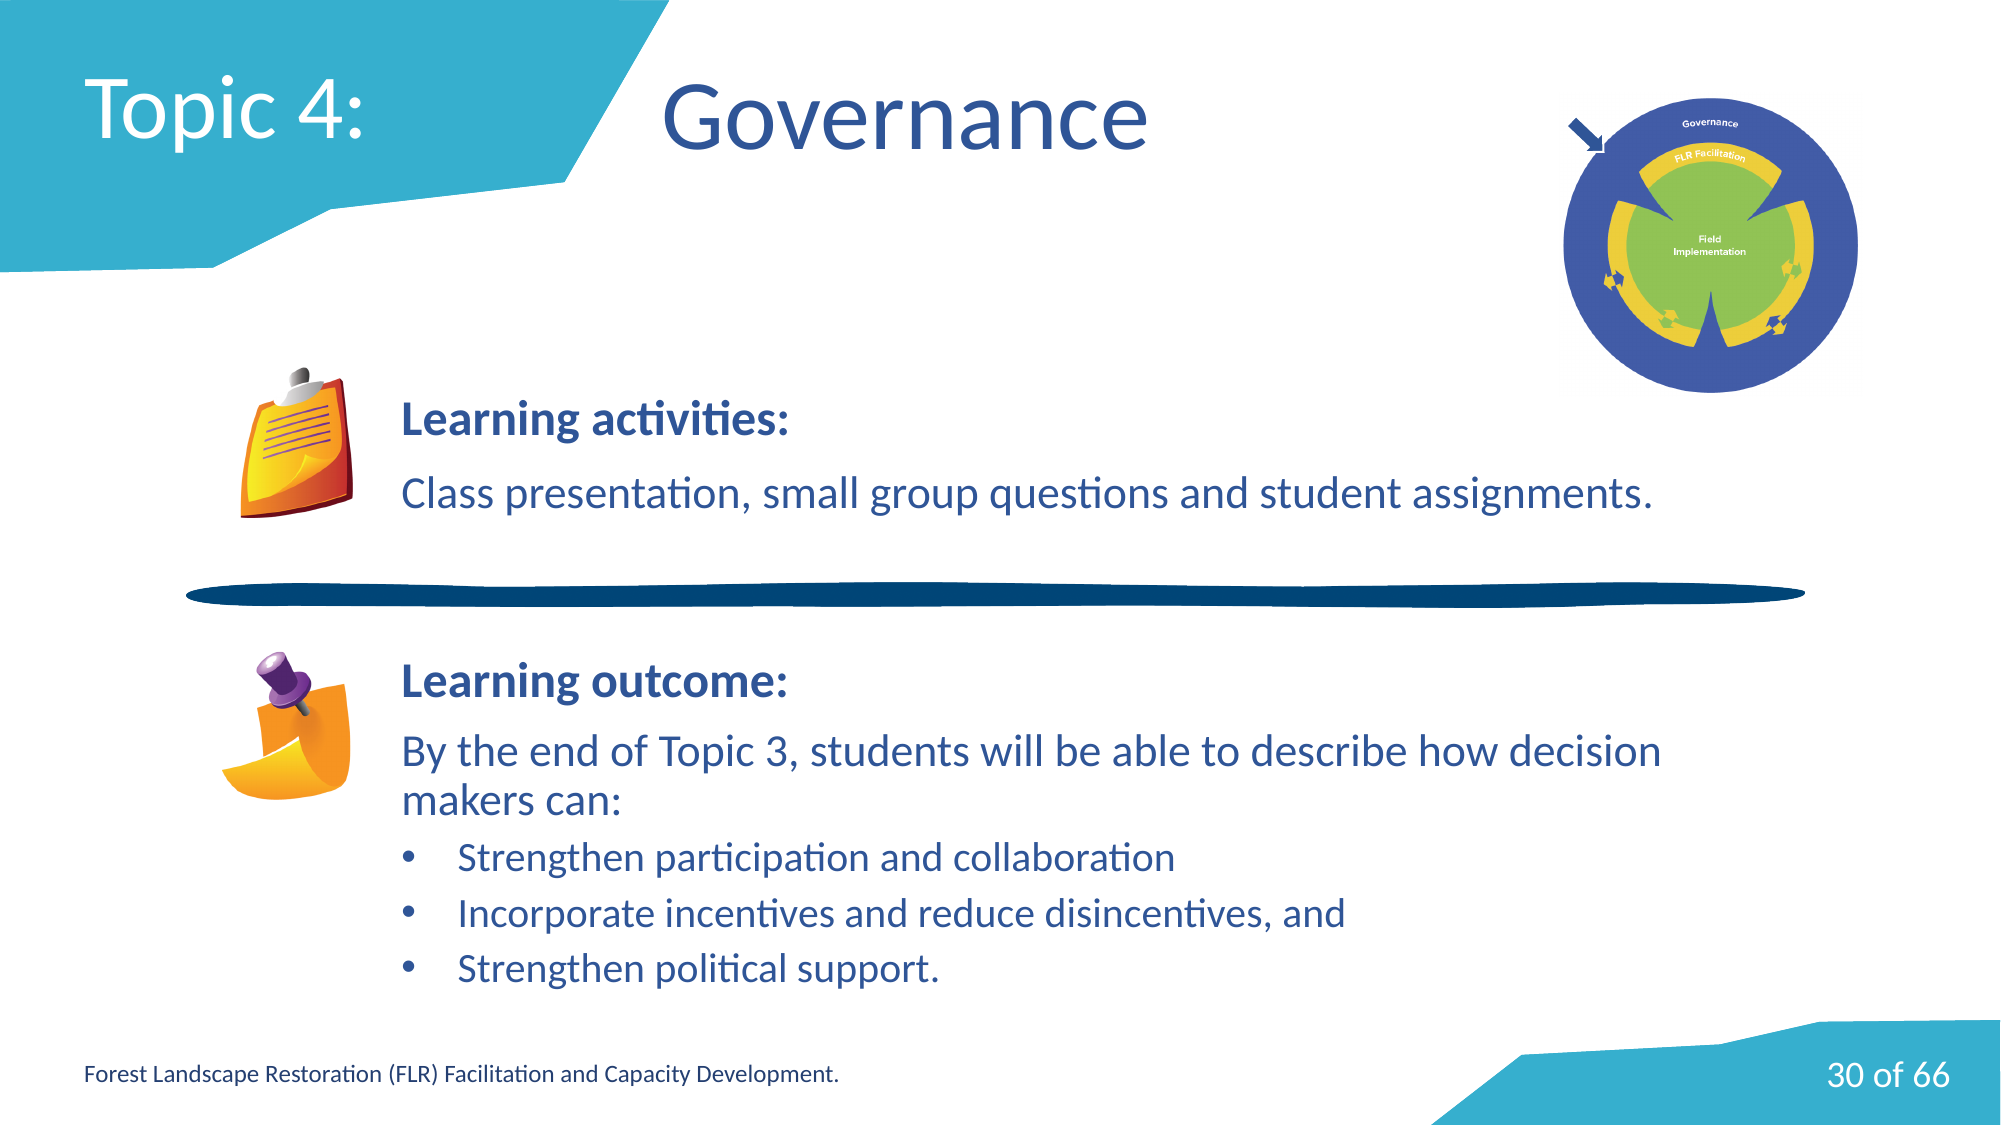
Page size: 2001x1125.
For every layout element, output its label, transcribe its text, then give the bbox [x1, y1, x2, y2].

title Topic 4: [69, 0, 765, 218]
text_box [186, 362, 1805, 898]
text_box Governance [646, 42, 1937, 178]
slide_number 30 of 66 [1759, 1042, 1966, 1103]
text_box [1559, 92, 1863, 396]
footer Forest Landscape Restoration (FLR) Facilitation and Capacity Development. [69, 1042, 1270, 1103]
